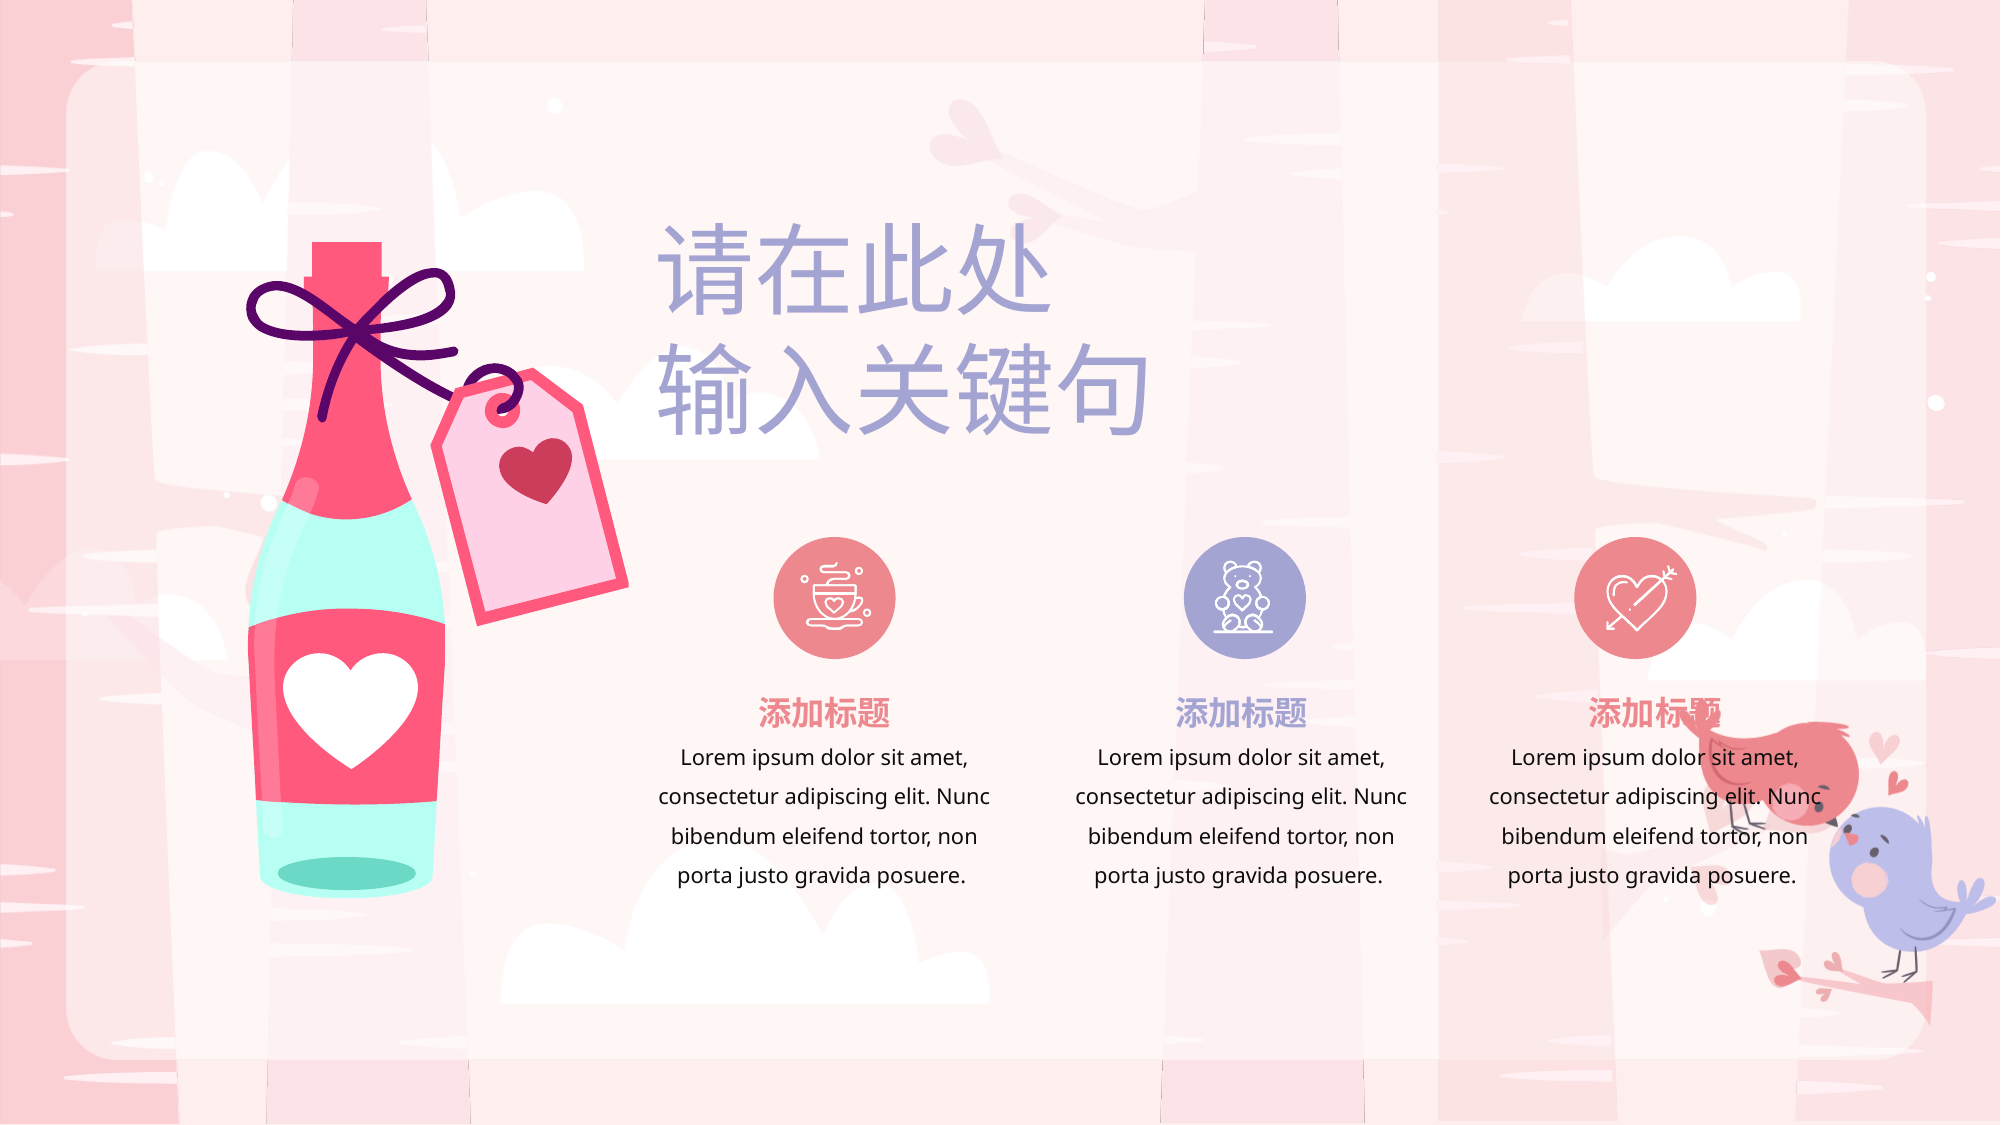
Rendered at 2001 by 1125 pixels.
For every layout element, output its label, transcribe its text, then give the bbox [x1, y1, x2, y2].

picture [0, 0, 2000, 1125]
text_box Lorem ipsum dolor sit amet, consectetur adipiscing elit. Nunc bibendum eleifend tortor, non porta justo gravida posuere. [639, 723, 1010, 896]
text_box 请在此处 输入关键句 [639, 200, 1191, 456]
text_box 添加标题 [682, 684, 967, 740]
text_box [1213, 560, 1273, 634]
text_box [800, 562, 872, 630]
text_box 添加标题 [1099, 684, 1384, 740]
text_box Lorem ipsum dolor sit amet, consectetur adipiscing elit. Nunc bibendum eleifend tortor, non porta justo gravida posuere. [1470, 723, 1841, 896]
text_box [1183, 536, 1306, 660]
text_box [1574, 536, 1697, 660]
text_box 添加标题 [1513, 684, 1798, 740]
text_box [773, 536, 896, 660]
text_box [1606, 565, 1678, 632]
text_box Lorem ipsum dolor sit amet, consectetur adipiscing elit. Nunc bibendum eleifend tortor, non porta justo gravida posuere. [1056, 723, 1427, 896]
